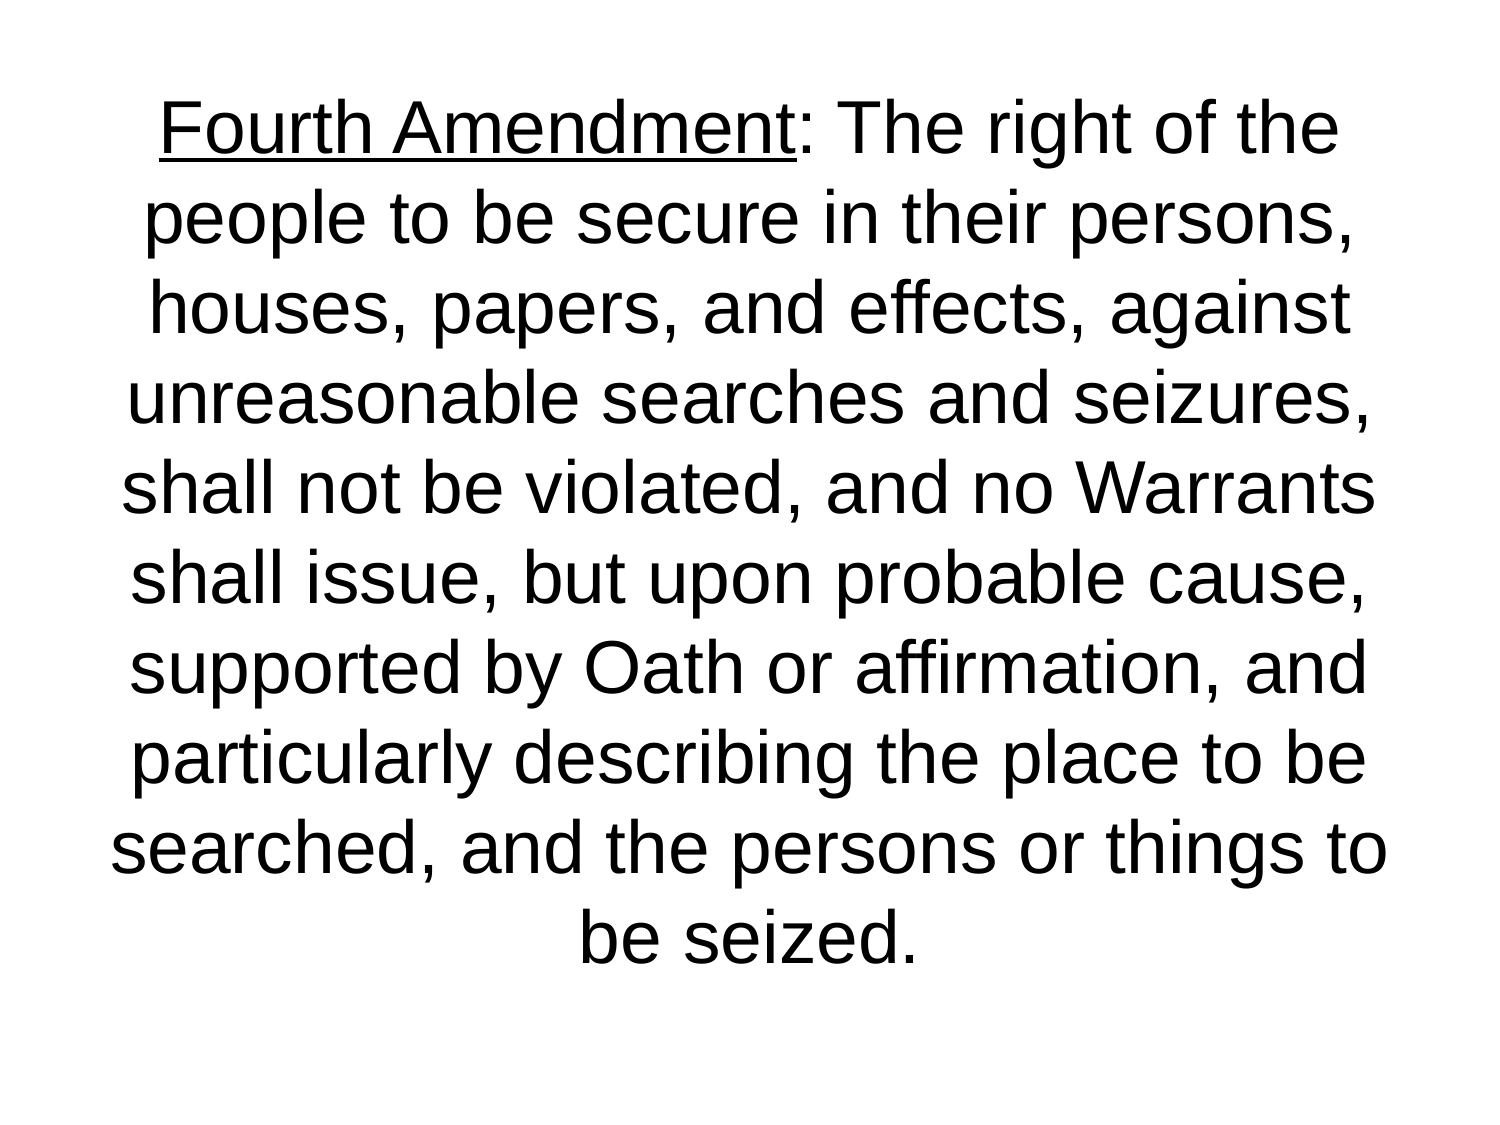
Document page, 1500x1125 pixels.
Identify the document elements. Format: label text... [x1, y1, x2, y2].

title Fourth Amendment: The right of the people to be secure in their persons, houses, papers, and effects, against unreasonable searches and seizures, shall not be violated, and no Warrants shall issue, but upon probable cause, supported by Oath or affirmation, and particularly describing the place to be searched, and the persons or things to be seized. [74, 44, 1426, 1013]
